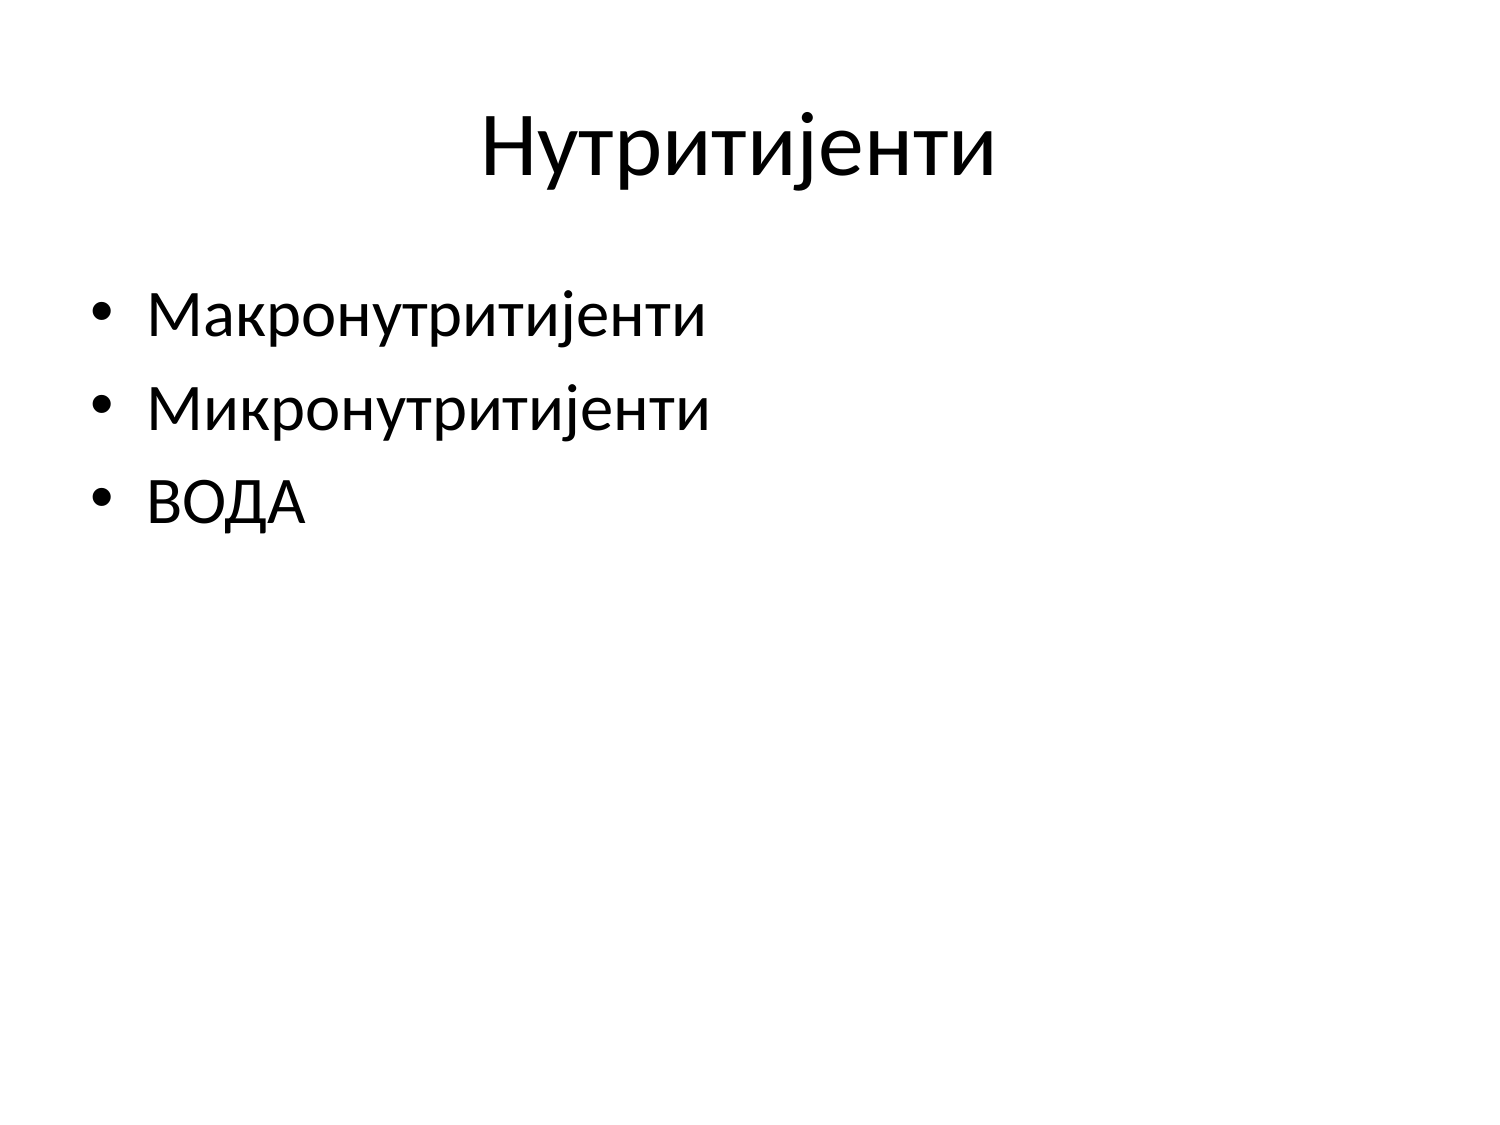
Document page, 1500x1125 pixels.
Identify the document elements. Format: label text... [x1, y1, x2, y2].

list Макронутритијенти Микронутритијенти ВОДА [75, 262, 1425, 1005]
title Нутритијенти [75, 45, 1425, 233]
